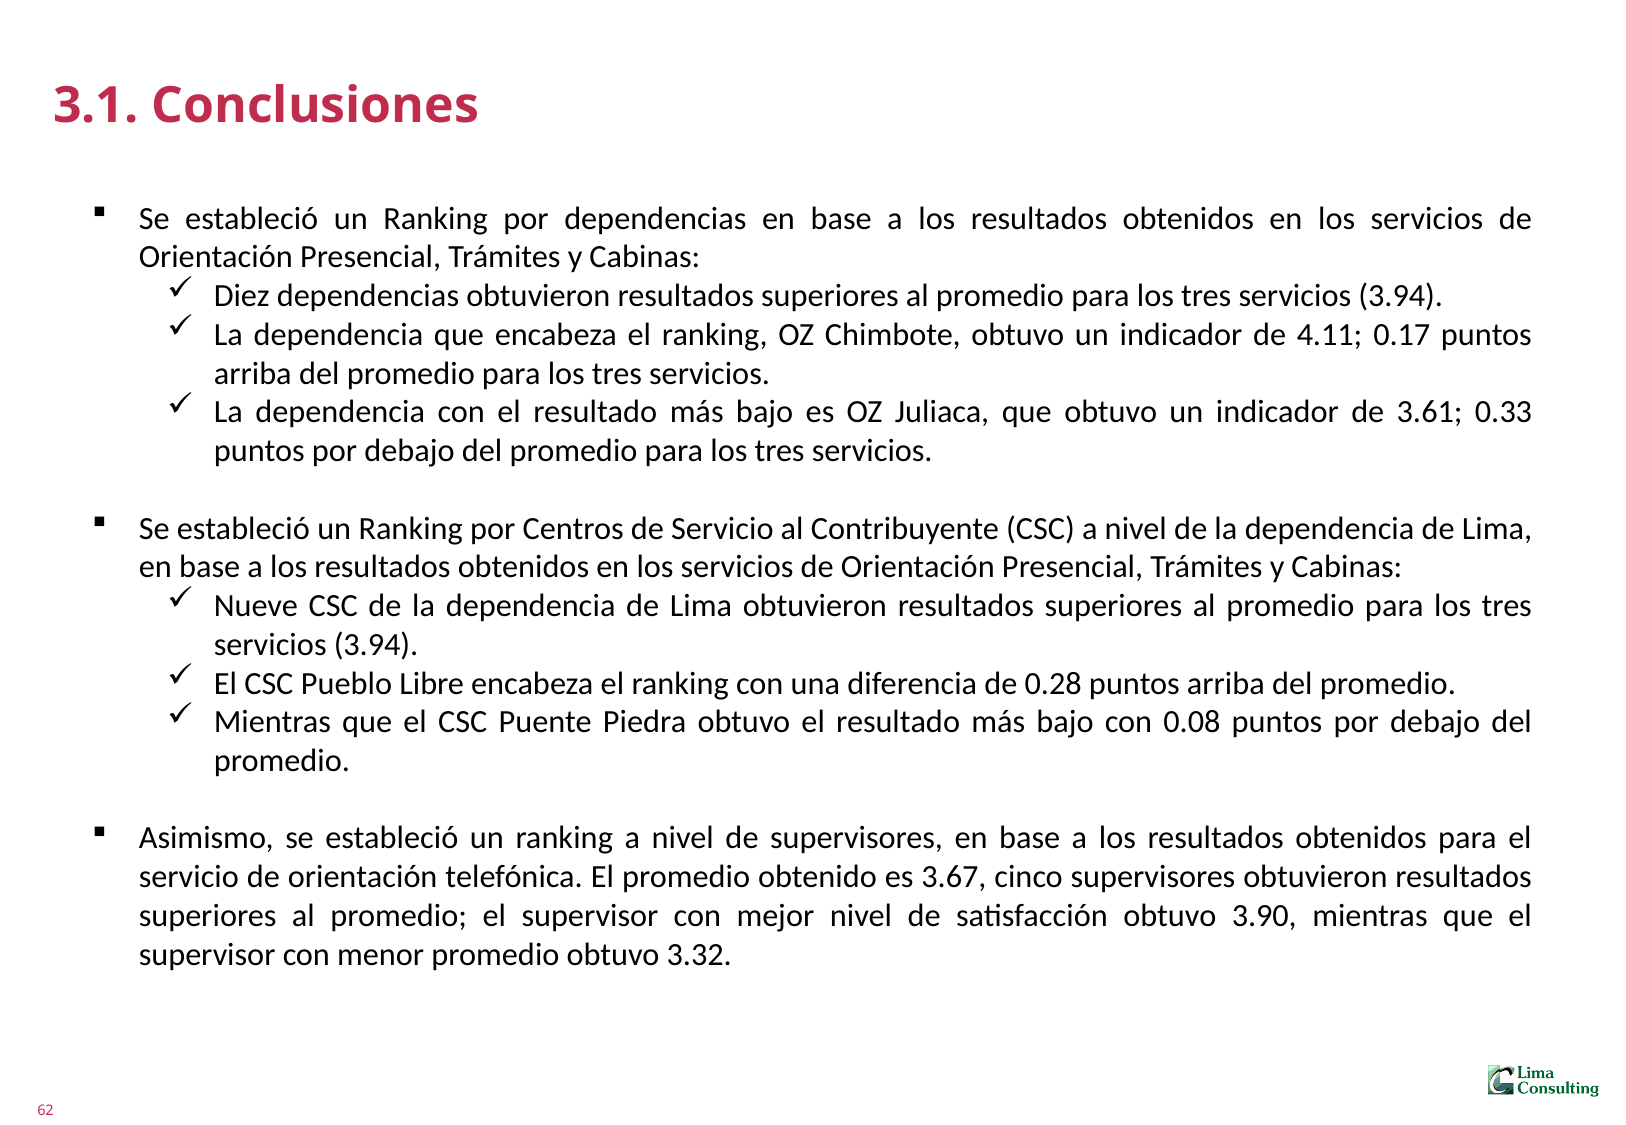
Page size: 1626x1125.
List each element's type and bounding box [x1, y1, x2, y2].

title [38, 59, 1587, 153]
picture [1488, 1065, 1599, 1097]
text_box [77, 153, 1548, 980]
